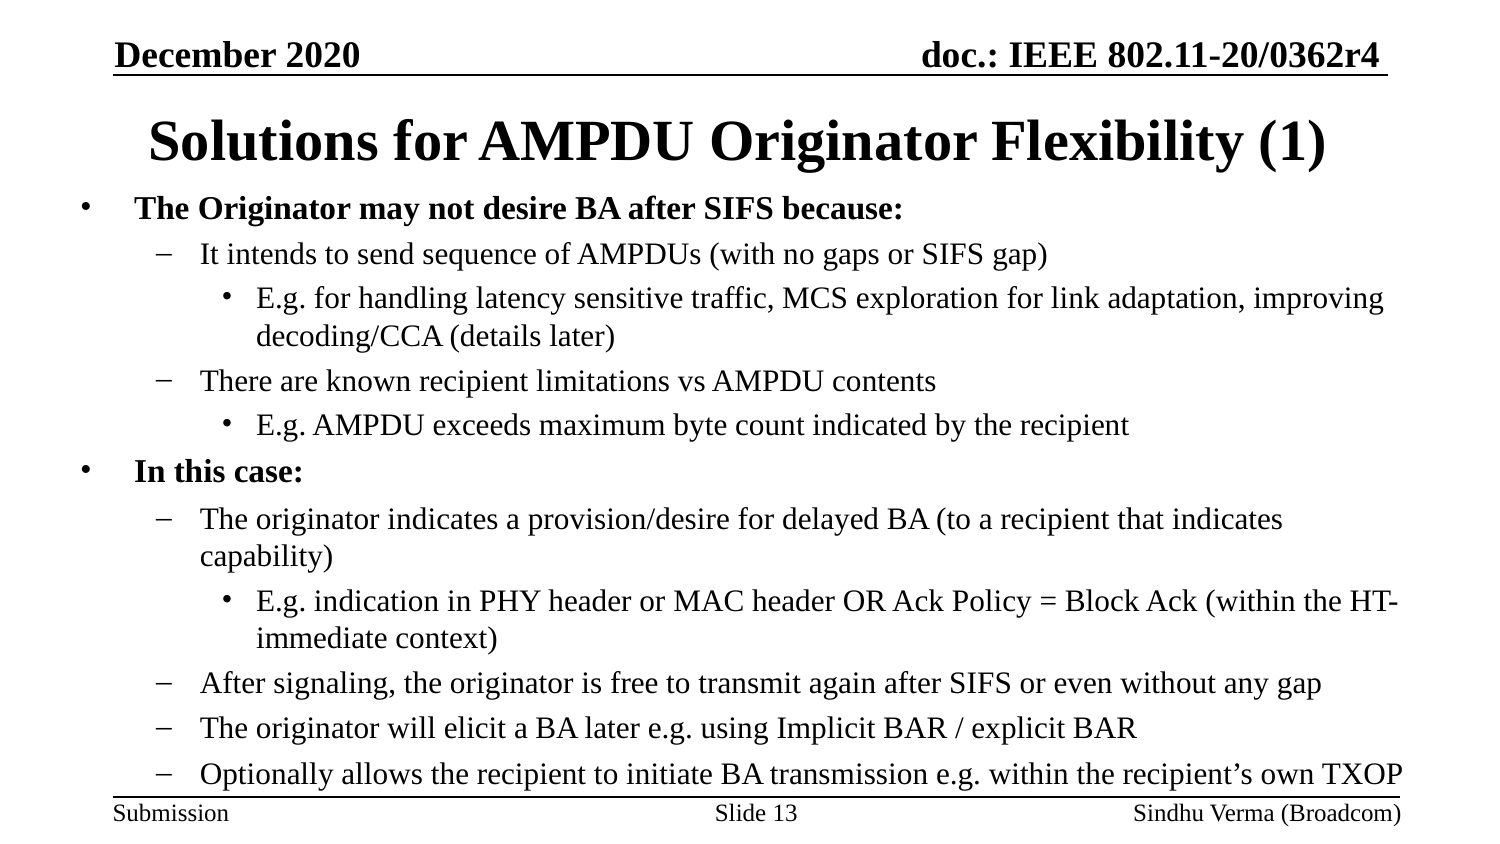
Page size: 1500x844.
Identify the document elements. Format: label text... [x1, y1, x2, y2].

footer Sindhu Verma (Broadcom) [1087, 796, 1402, 820]
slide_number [114, 40, 368, 75]
list The Originator may not desire BA after SIFS because: It intends to send sequence of AMPDUs (with no gaps or SIFS gap) E.g. for handling latency sensitive traffic, MCS exploration for link adaptation, improving decoding/CCA (details later) There are known recipient limitations vs AMPDU contents E.g. AMPDU exceeds maximum byte count indicated by the recipient In this case: The originator indicates a provision/desire for delayed BA (to a recipient that indicates capability) E.g. indication in PHY header or MAC header OR Ack Policy = Block Ack (within the HT-immediate context) After signaling, the originator is free to transmit again after SIFS or even without any gap The originator will elicit a BA later e.g. using Implicit BAR / explicit BAR Optionally allows the recipient to initiate BA transmission e.g. within the recipient’s own TXOP [62, 190, 1435, 797]
title Solutions for AMPDU Originator Flexibility (1) [30, 84, 1447, 190]
slide_number Slide 13 [712, 796, 800, 820]
